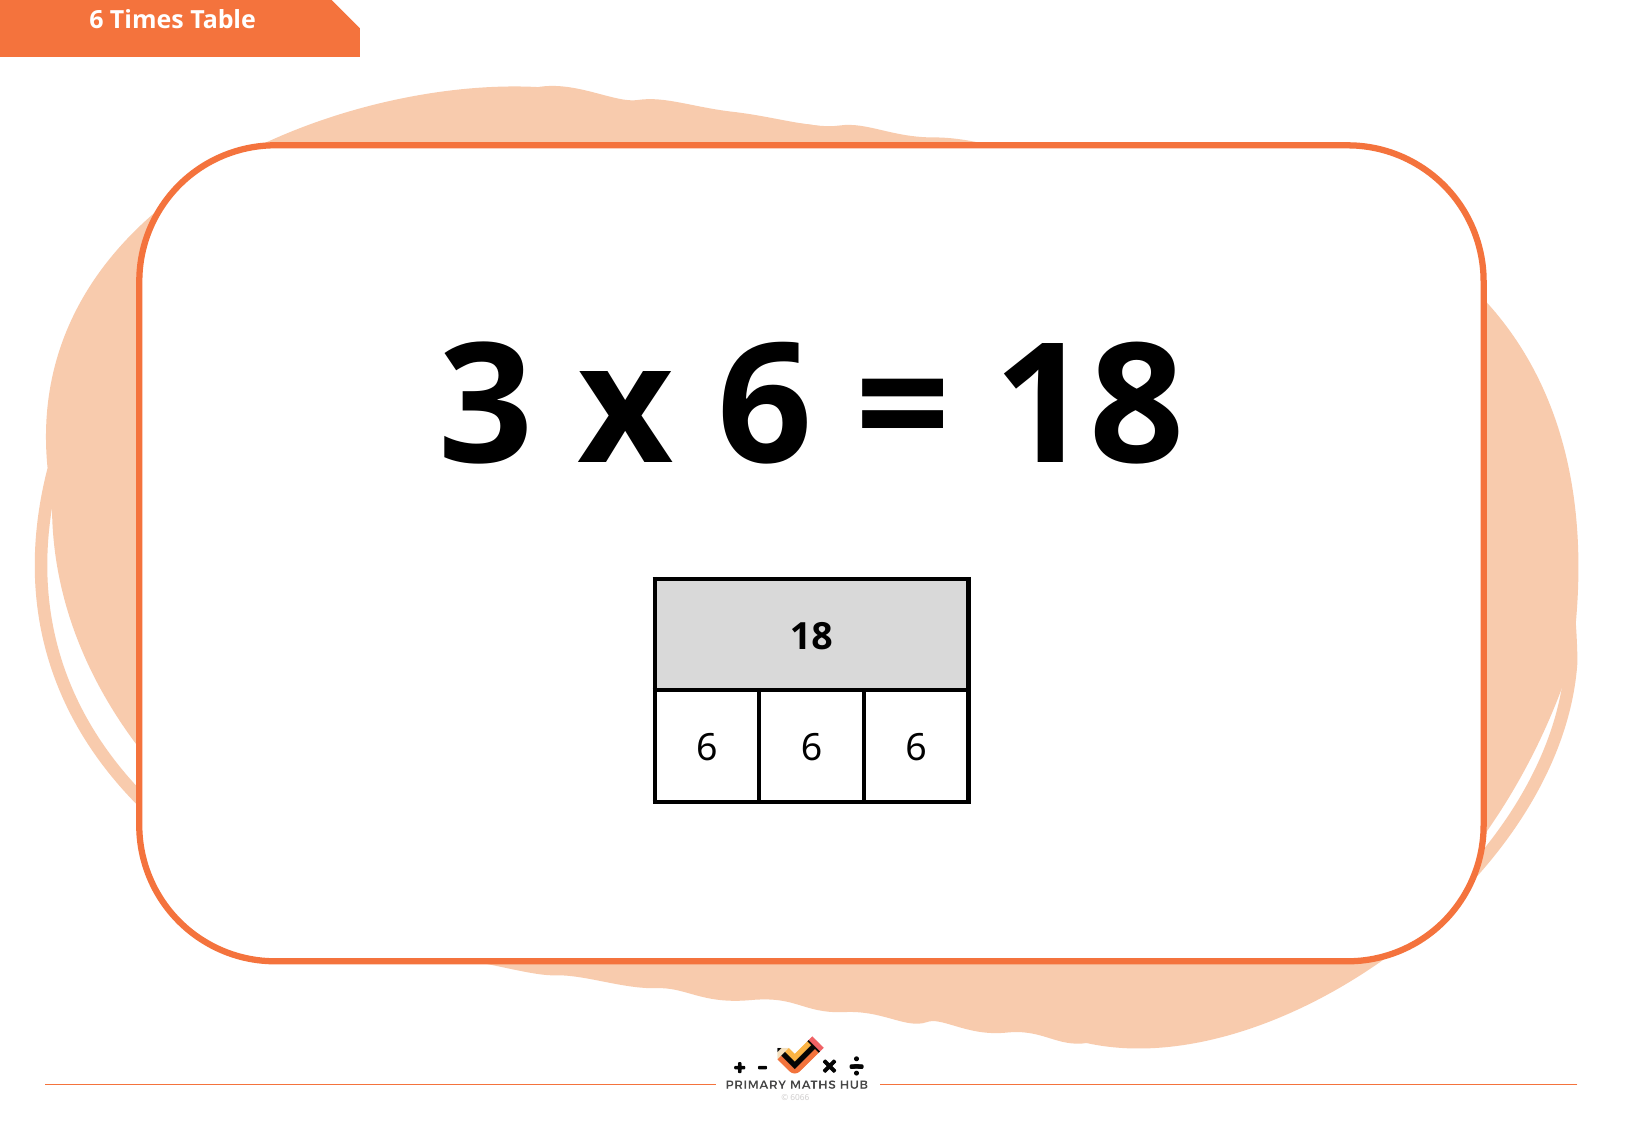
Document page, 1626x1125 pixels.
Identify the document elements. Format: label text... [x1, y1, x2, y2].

text_box 3 x 6 = 18 [140, 288, 1485, 503]
table_cell 6 [761, 692, 862, 800]
table_header 18 [657, 581, 966, 688]
text_box [138, 144, 1485, 963]
text_box [496, 960, 1374, 1044]
table_cell 6 [657, 692, 757, 800]
picture [722, 1034, 872, 1094]
text_box [39, 214, 155, 799]
text_box © 6066 [720, 1084, 870, 1110]
text_box 6 Times Table [0, 0, 361, 58]
table_cell 6 [866, 692, 966, 800]
text_box [273, 91, 956, 144]
text_box [1479, 300, 1579, 867]
